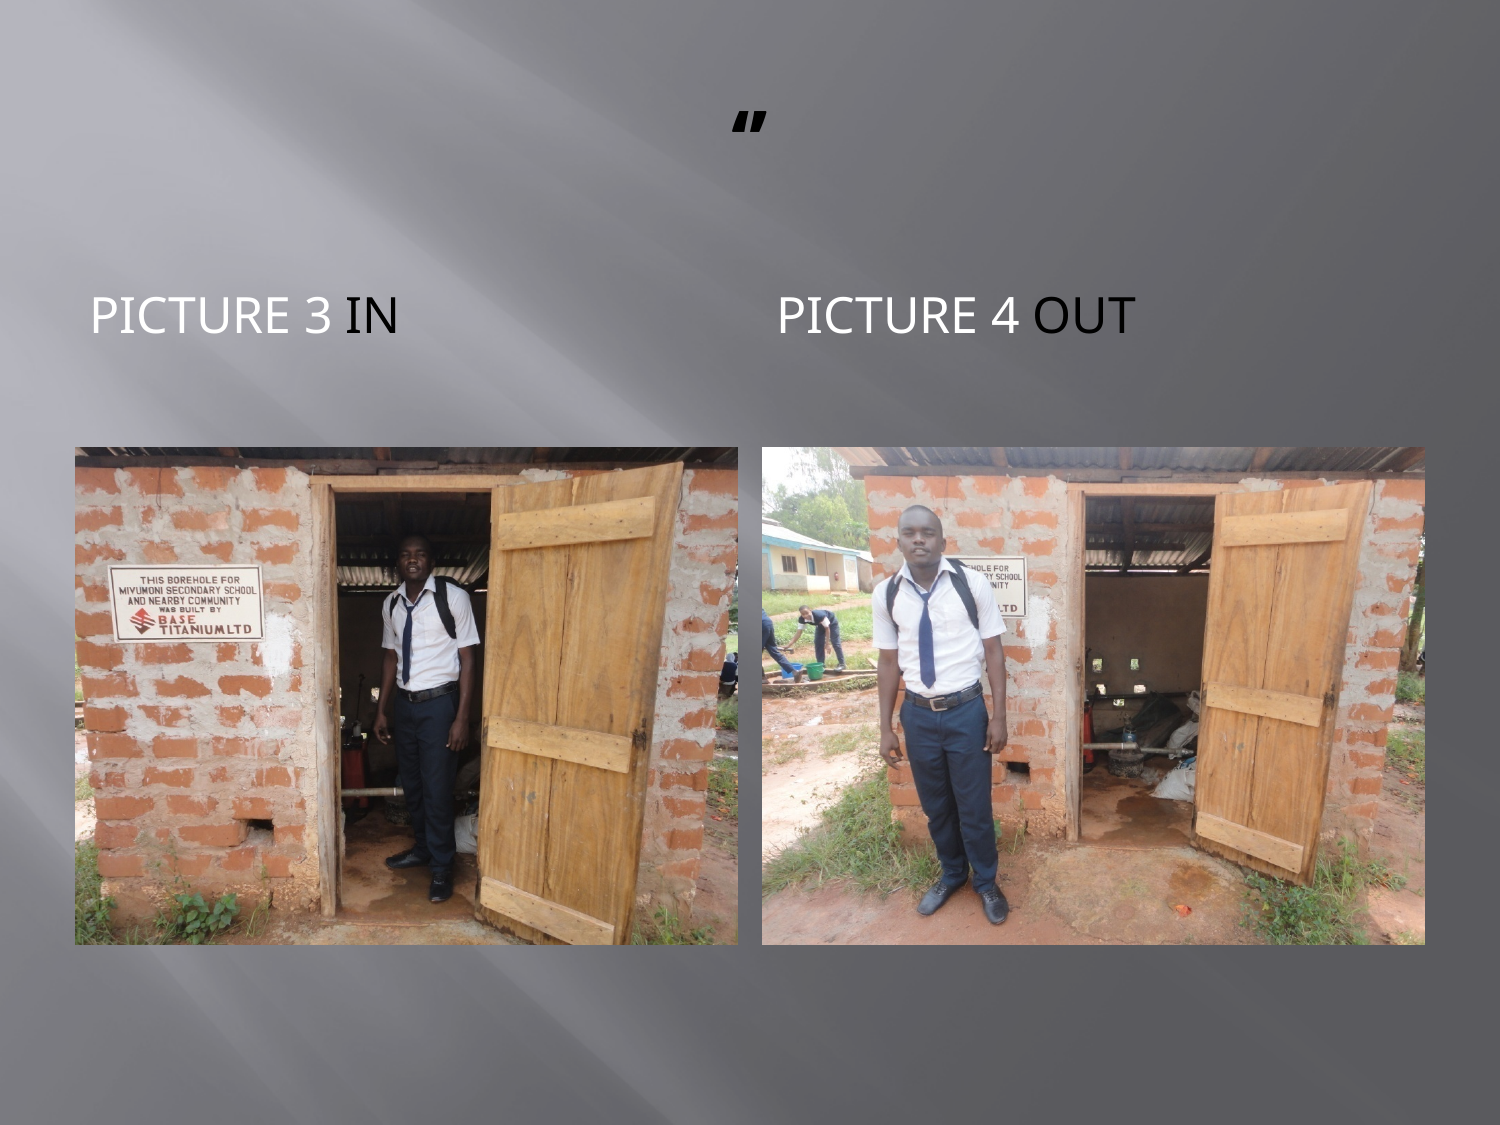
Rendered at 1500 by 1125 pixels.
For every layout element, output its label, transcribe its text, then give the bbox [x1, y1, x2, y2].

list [74, 447, 738, 945]
title ‘’ [75, 44, 1425, 233]
list Picture 4 out [761, 251, 1425, 375]
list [761, 447, 1425, 945]
list Picture 3 in [75, 251, 738, 375]
